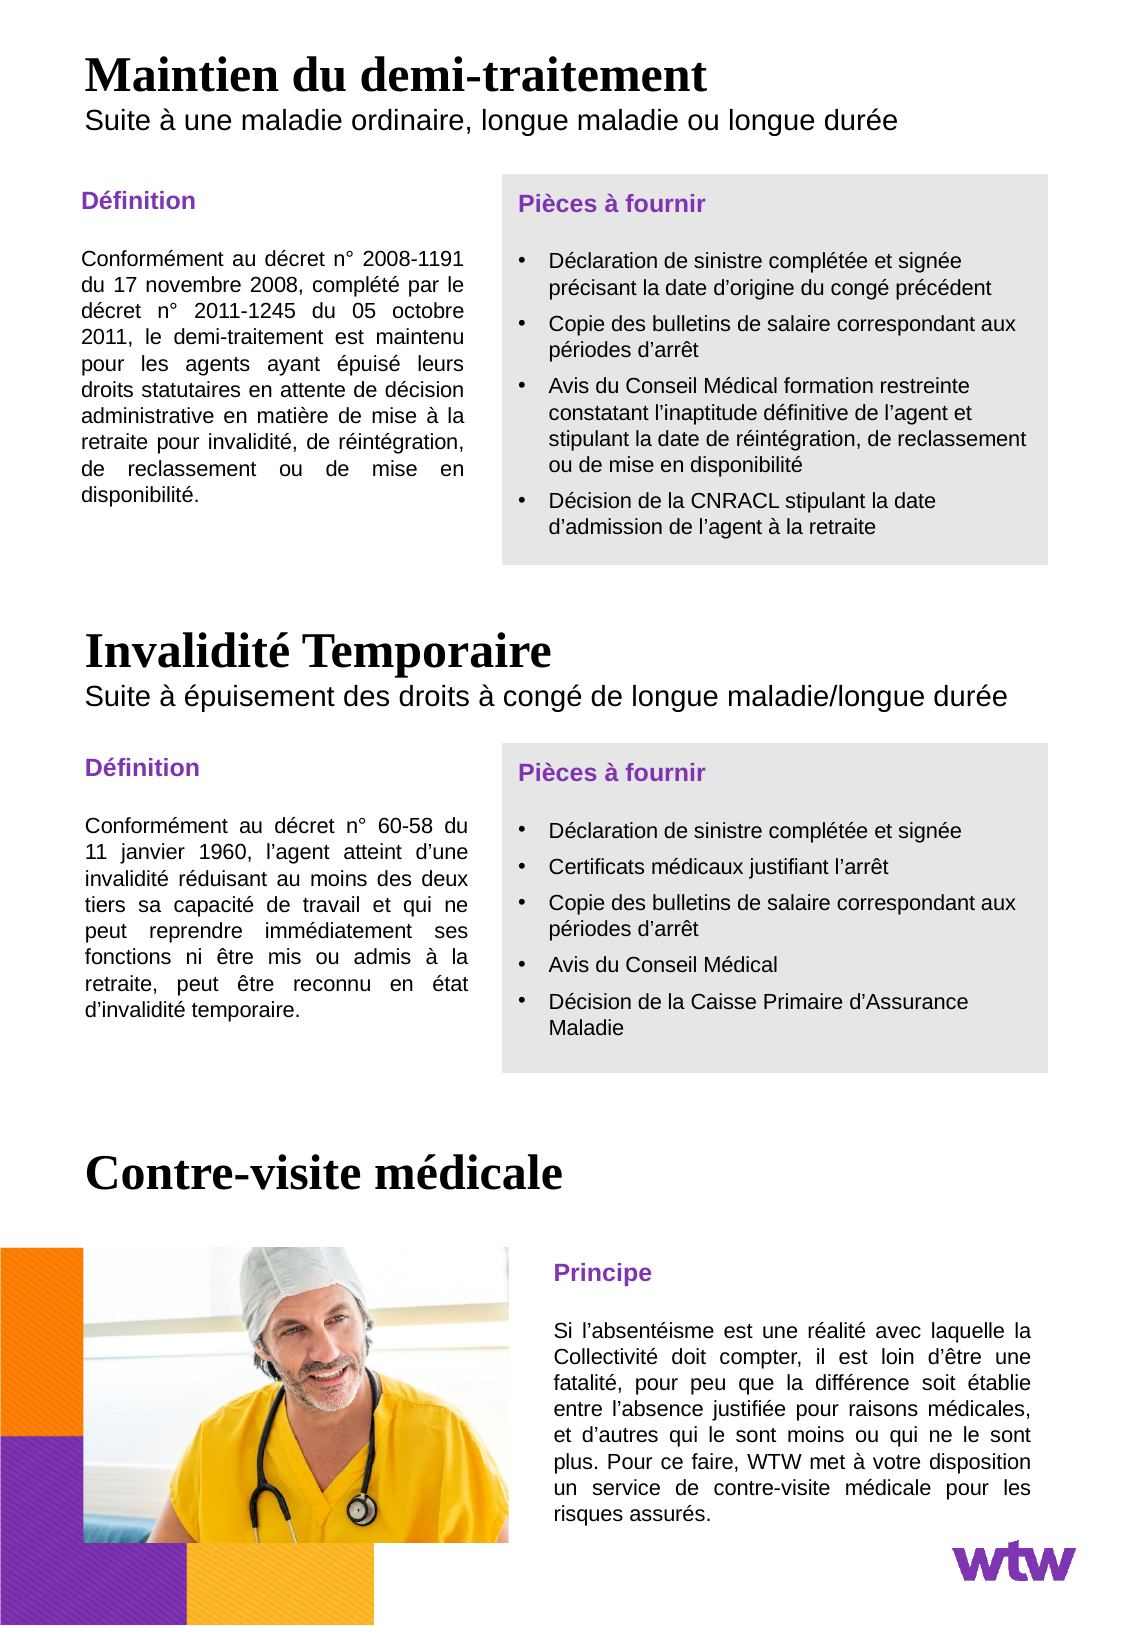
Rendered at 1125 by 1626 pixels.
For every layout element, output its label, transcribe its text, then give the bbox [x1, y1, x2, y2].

picture [952, 1540, 1076, 1581]
text_box Définition Conformément au décret n° 60-58 du 11 janvier 1960, l’agent atteint d’une invalidité réduisant au moins des deux tiers sa capacité de travail et qui ne peut reprendre immédiatement ses fonctions ni être mis ou admis à la retraite, peut être reconnu en état d’invalidité temporaire. [70, 744, 484, 1029]
text_box Définition Conformément au décret n° 2008-1191 du 17 novembre 2008, complété par le décret n° 2011-1245 du 05 octobre 2011, le demi-traitement est maintenu pour les agents ayant épuisé leurs droits statutaires en attente de décision administrative en matière de mise à la retraite pour invalidité, de réintégration, de reclassement ou de mise en disponibilité. [66, 177, 480, 514]
text_box Pièces à fournir Déclaration de sinistre complétée et signée précisant la date d’origine du congé précédent Copie des bulletins de salaire correspondant aux périodes d’arrêt Avis du Conseil Médical formation restreinte constatant l’inaptitude définitive de l’agent et stipulant la date de réintégration, de reclassement ou de mise en disponibilité Décision de la CNRACL stipulant la date d’admission de l’agent à la retraite [502, 174, 1048, 565]
picture [0, 1247, 509, 1625]
text_box Principe Si l’absentéisme est une réalité avec laquelle la Collectivité doit compter, il est loin d’être une fatalité, pour peu que la différence soit établie entre l’absence justifiée pour raisons médicales, et d’autres qui le sont moins ou qui ne le sont plus. Pour ce faire, WTW met à votre disposition un service de contre-visite médicale pour les risques assurés. [538, 1248, 1047, 1534]
text_box Pièces à fournir Déclaration de sinistre complétée et signée Certificats médicaux justifiant l’arrêt Copie des bulletins de salaire correspondant aux périodes d’arrêt Avis du Conseil Médical Décision de la Caisse Primaire d’Assurance Maladie [502, 743, 1048, 1073]
text_box Invalidité Temporaire Suite à épuisement des droits à congé de longue maladie/longue durée [70, 576, 1047, 754]
text_box Maintien du demi-traitement Suite à une maladie ordinaire, longue maladie ou longue durée [70, 0, 1047, 178]
text_box Contre-visite médicale [70, 1080, 1047, 1258]
